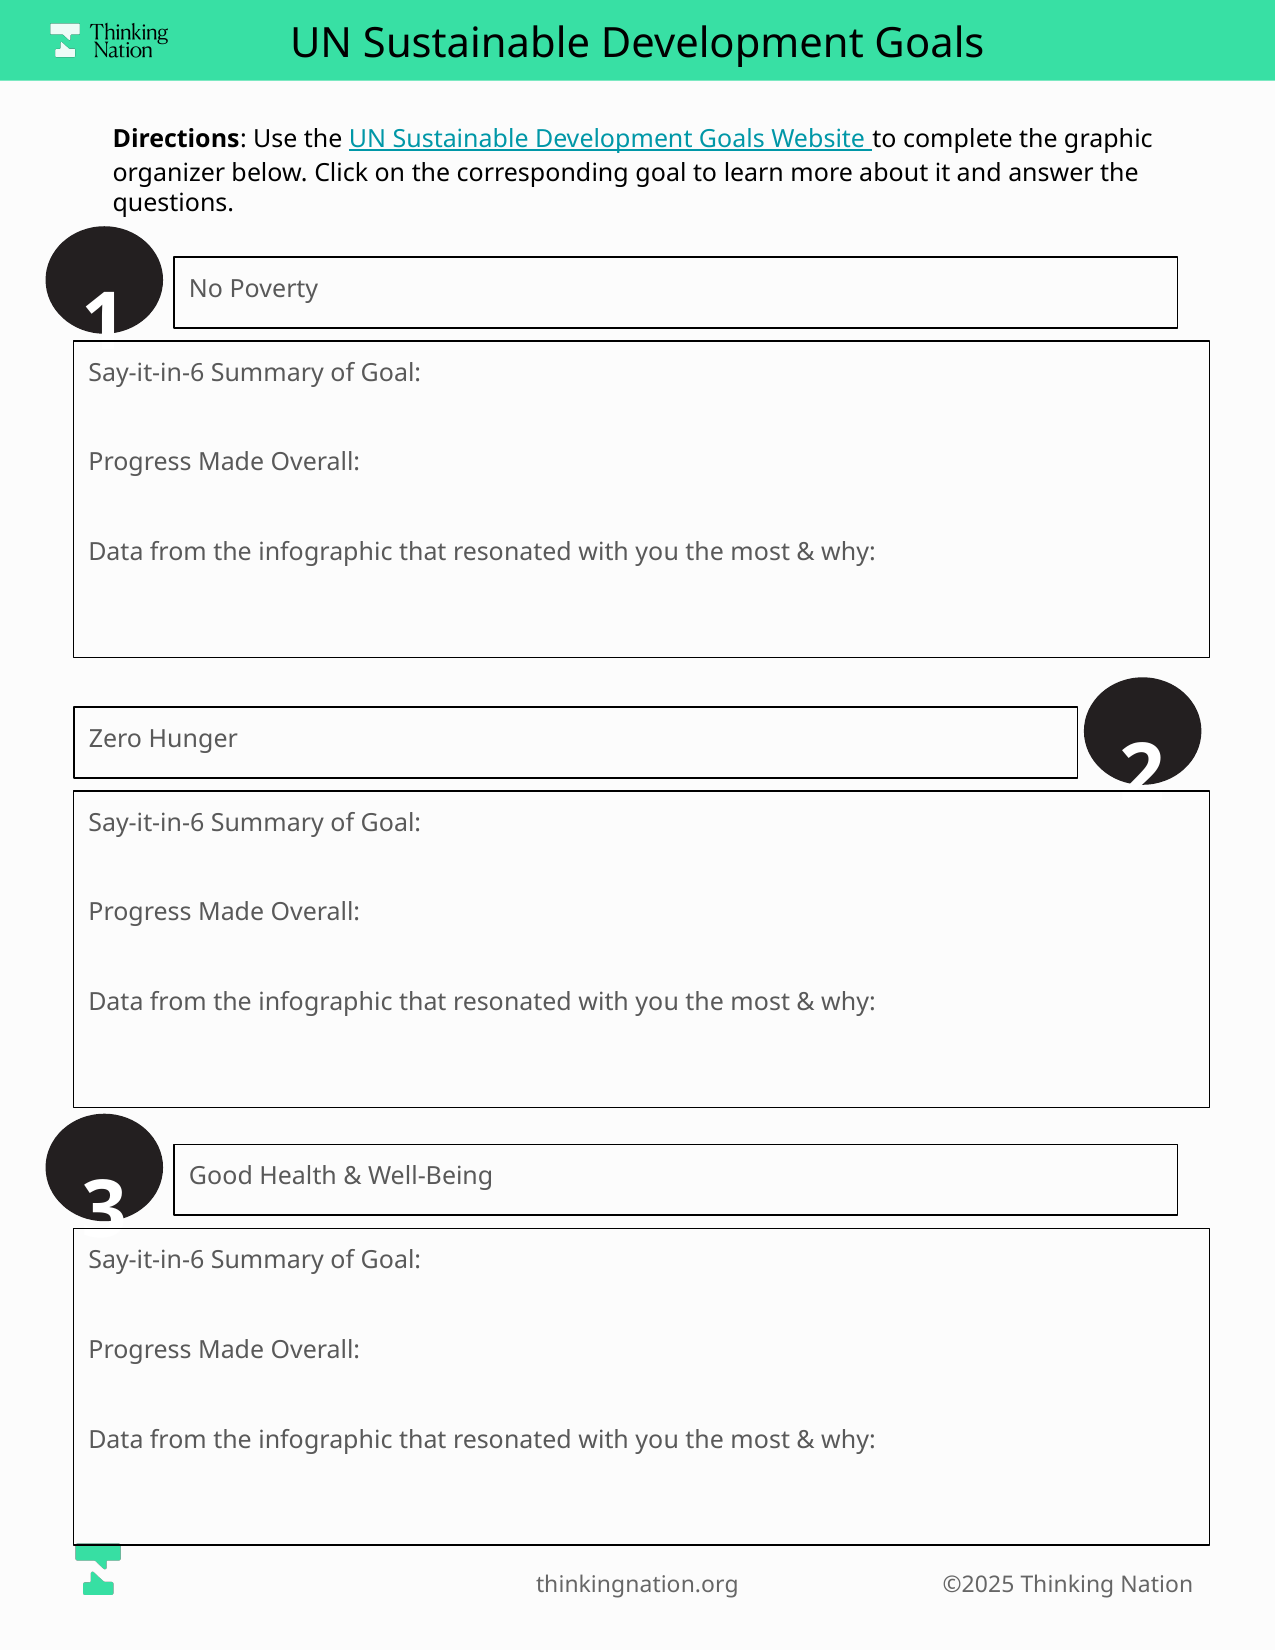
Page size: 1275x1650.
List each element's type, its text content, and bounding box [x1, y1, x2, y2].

text_box ©2025 Thinking Nation [907, 1553, 1210, 1605]
text_box Say-it-in-6 Summary of Goal: Progress Made Overall: Data from the infographic that resonated with you the most & why: [73, 1228, 1210, 1546]
text_box Say-it-in-6 Summary of Goal: Progress Made Overall: Data from the infographic that resonated with you the most & why: [73, 341, 1210, 658]
text_box Zero Hunger [73, 707, 1070, 778]
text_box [37, 1113, 172, 1222]
text_box UN Sustainable Development Goals [0, 0, 1275, 81]
picture [62, 1533, 134, 1605]
text_box thinkingnation.org [486, 1553, 789, 1605]
text_box Say-it-in-6 Summary of Goal: Progress Made Overall: Data from the infographic that resonated with you the most & why: [73, 791, 1210, 1108]
text_box Good Health & Well-Being [176, 1144, 1178, 1216]
text_box Directions: Use the UN Sustainable Development Goals Website to complete the graphic organizer below. Click on the corresponding goal to learn more about it and answer the questions. [97, 107, 1178, 257]
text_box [37, 225, 172, 334]
picture [36, 12, 172, 69]
text_box No Poverty [176, 257, 1178, 328]
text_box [1075, 677, 1210, 785]
